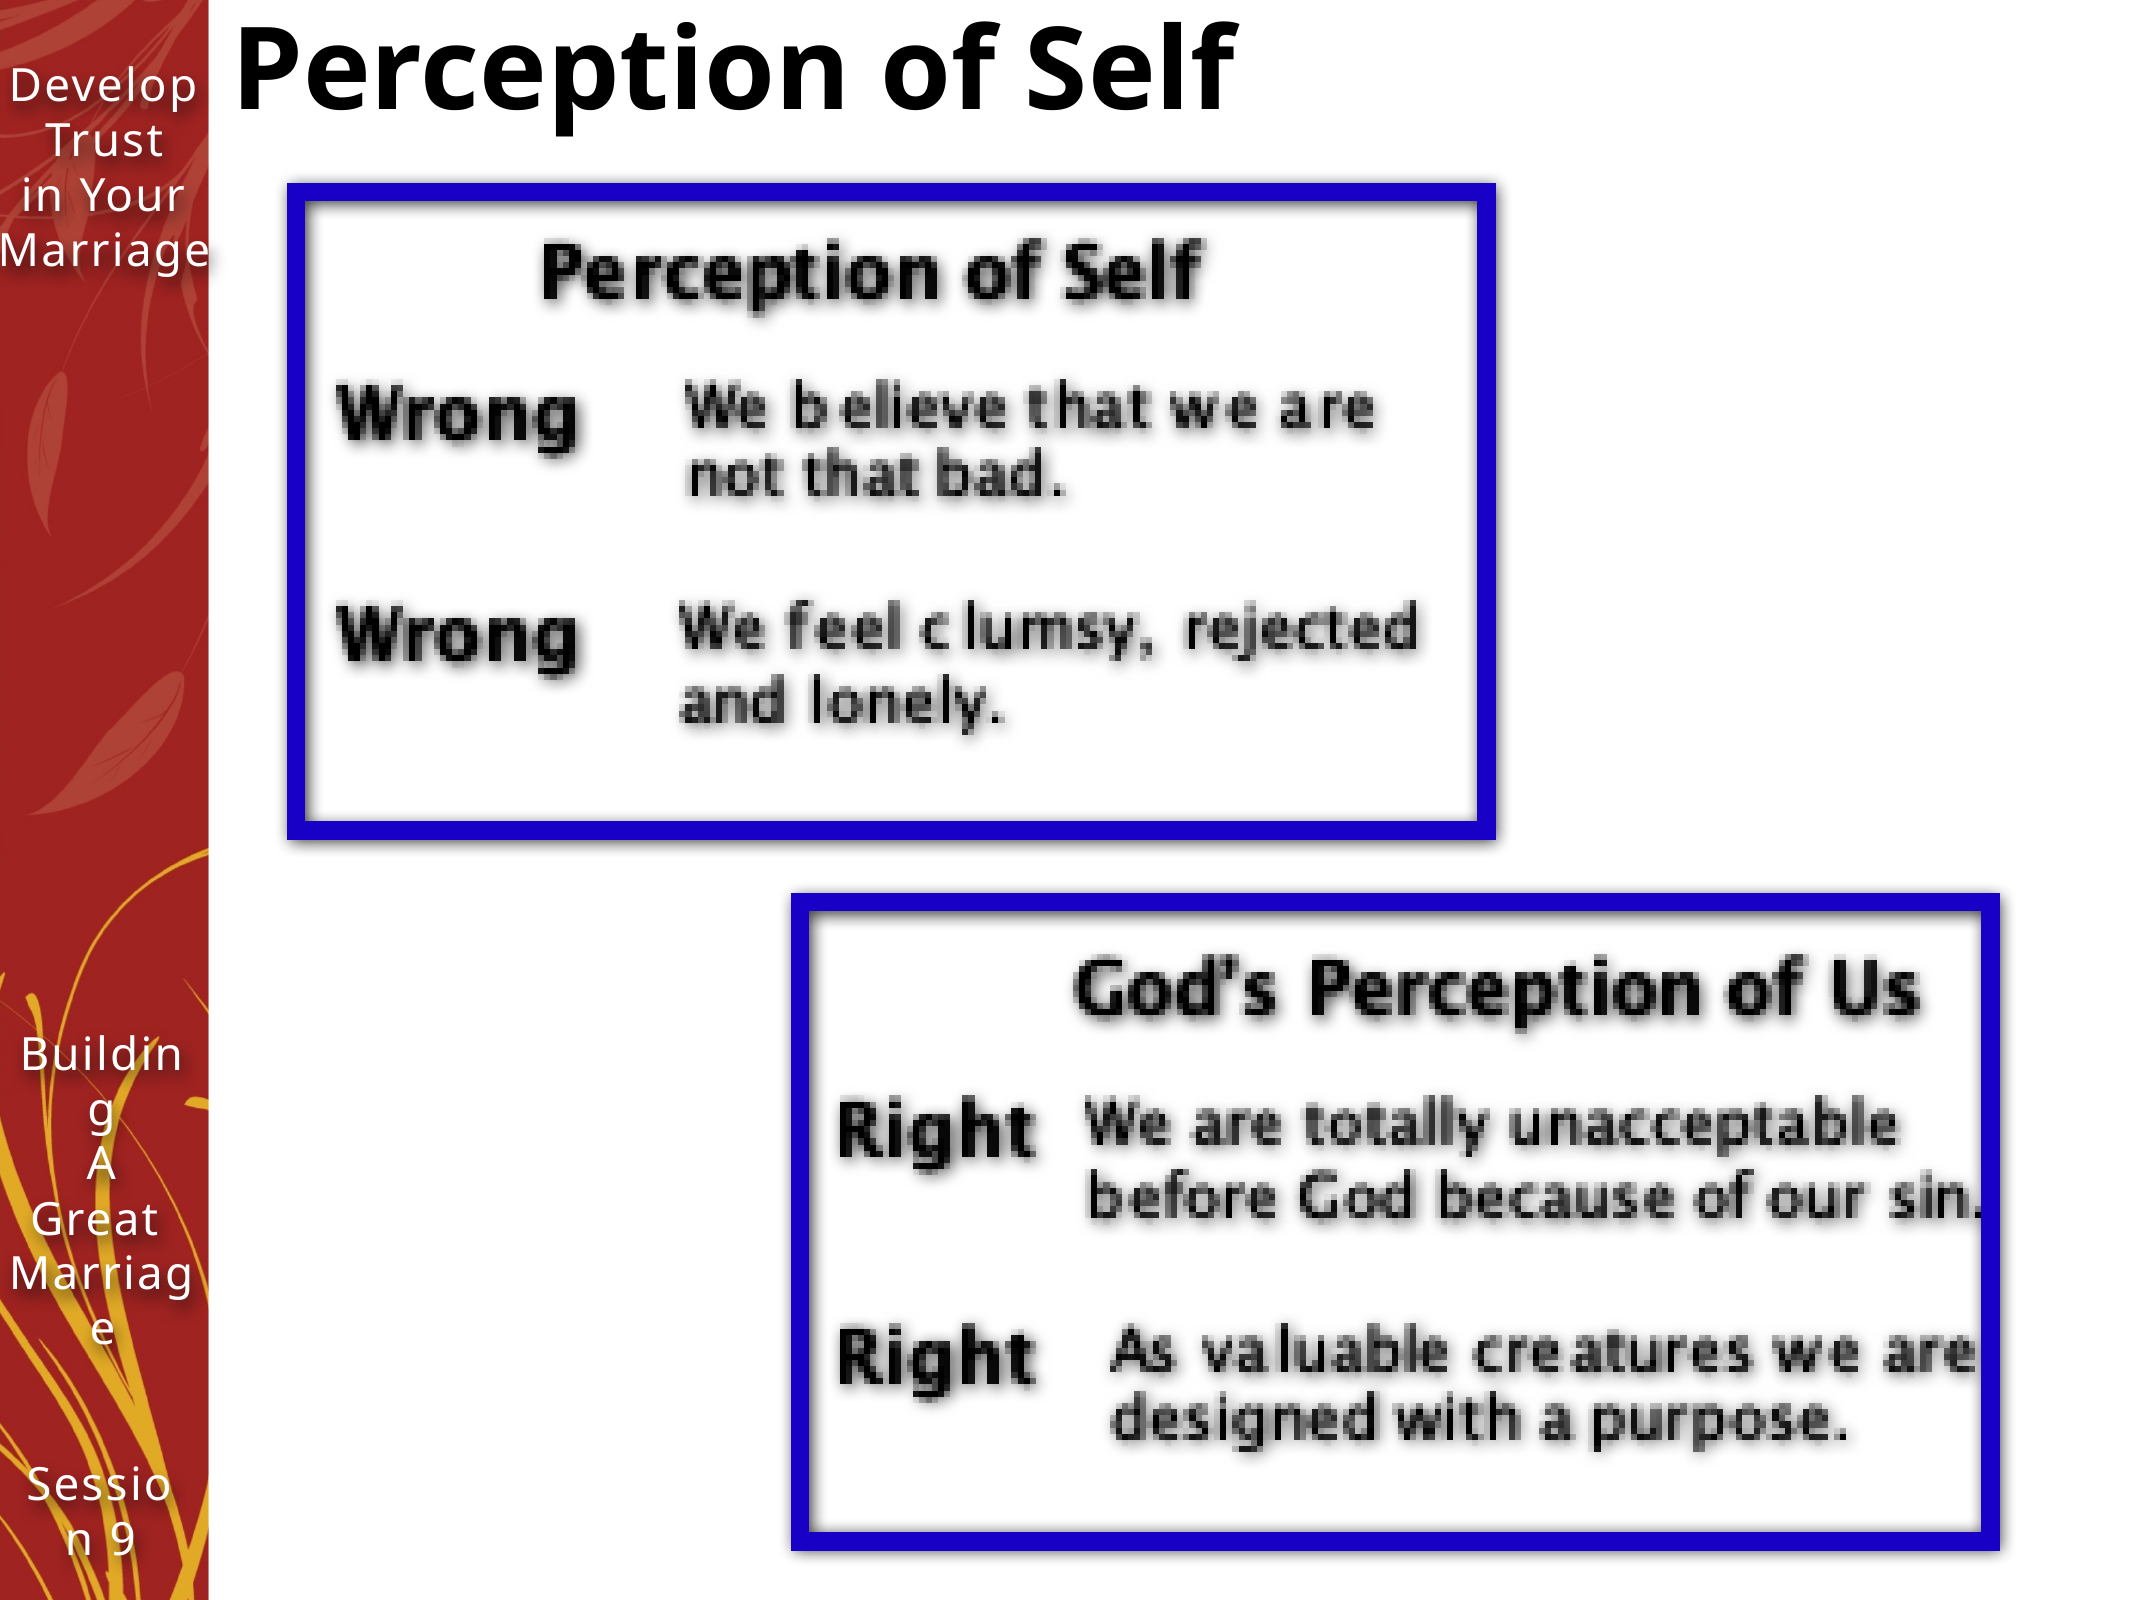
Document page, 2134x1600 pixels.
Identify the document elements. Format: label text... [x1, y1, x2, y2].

title Perception of Self [230, 0, 2124, 174]
picture [287, 183, 1497, 840]
picture [791, 893, 2001, 1551]
picture [0, 0, 208, 1600]
picture [191, 244, 203, 251]
